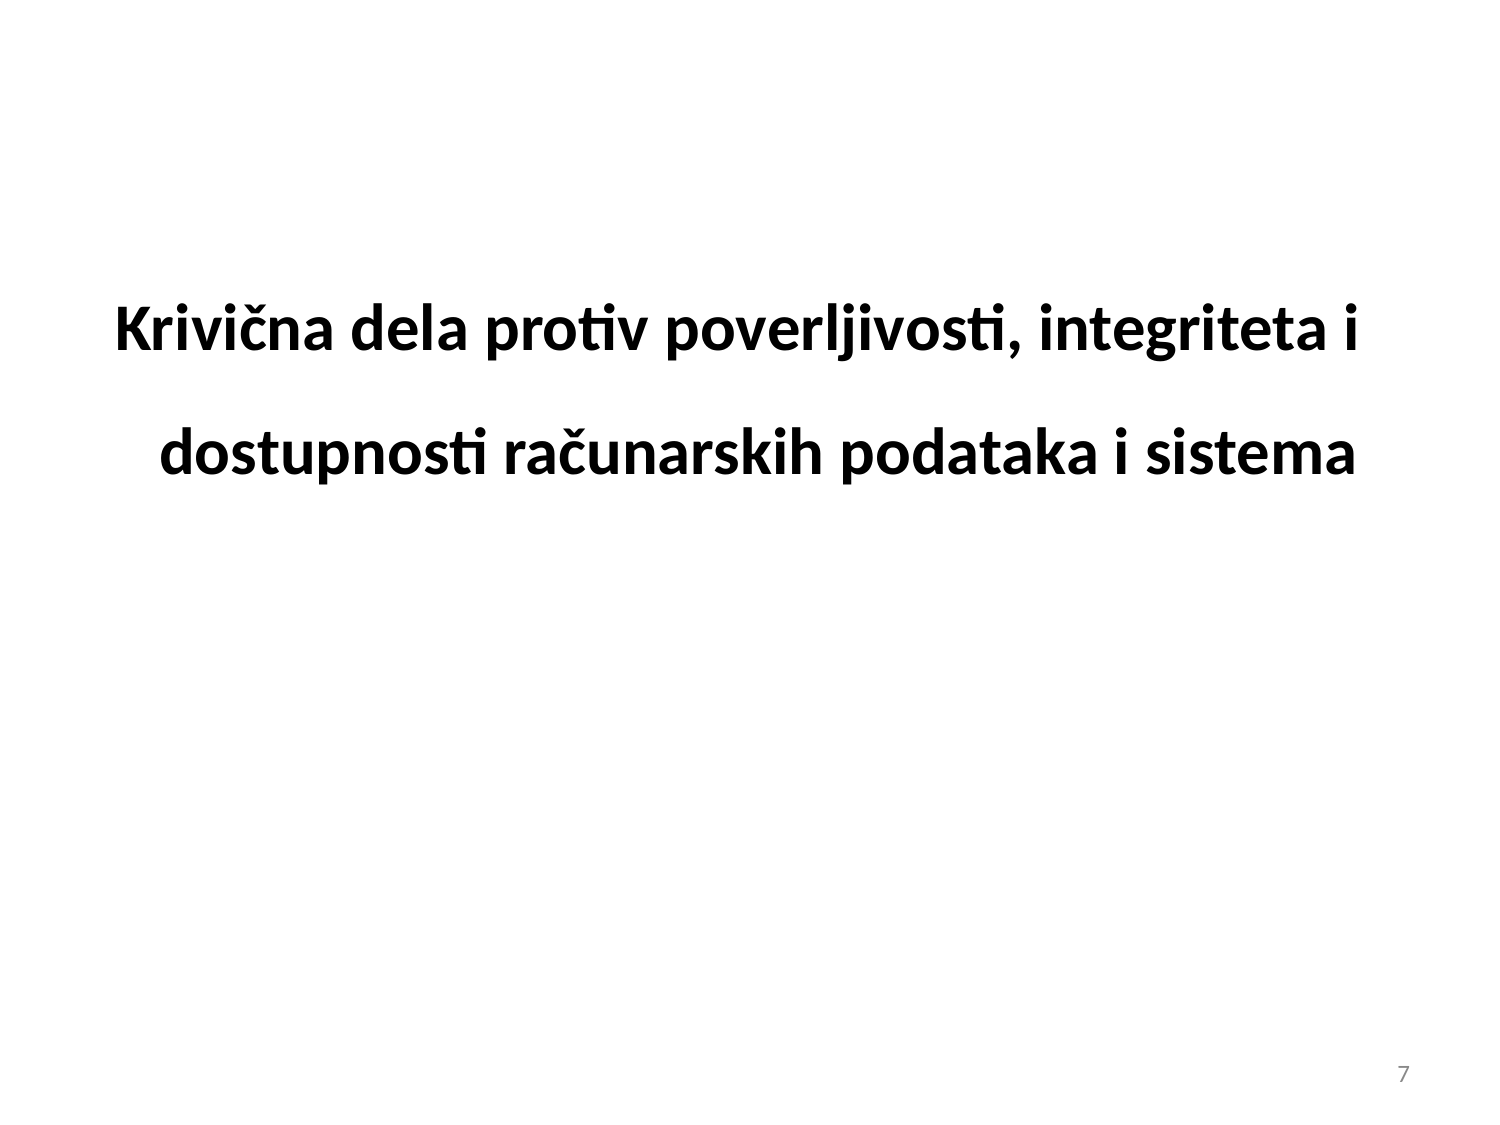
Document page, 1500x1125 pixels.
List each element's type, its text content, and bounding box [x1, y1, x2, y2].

slide_number 7 [1074, 1042, 1425, 1103]
list Krivična dela protiv poverljivosti, integriteta i dostupnosti računarskih podataka i sistema [63, 138, 1414, 882]
